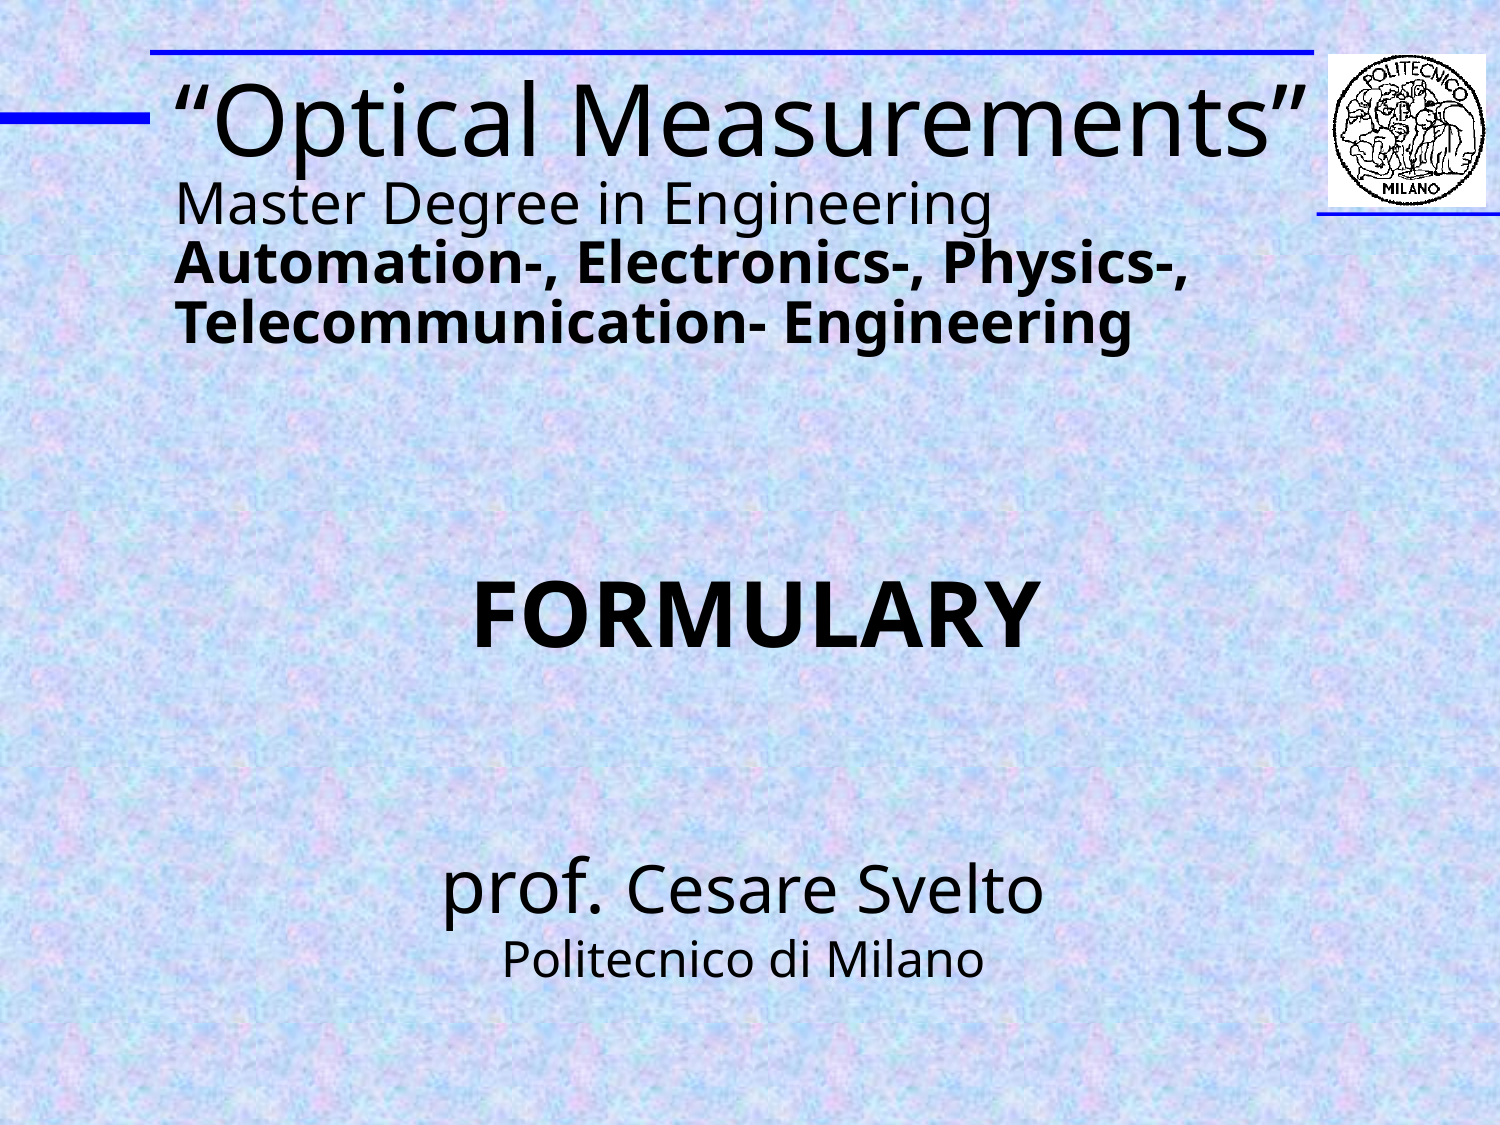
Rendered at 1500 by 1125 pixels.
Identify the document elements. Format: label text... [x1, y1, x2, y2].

text_box FORMULARY prof. Cesare Svelto Politecnico di Milano [112, 194, 1375, 1047]
picture [0, 0, 1500, 1125]
text_box “Optical Measurements” Master Degree in Engineering Automation-, Electronics-, Physics-, Telecommunication- Engineering [174, 74, 1353, 386]
